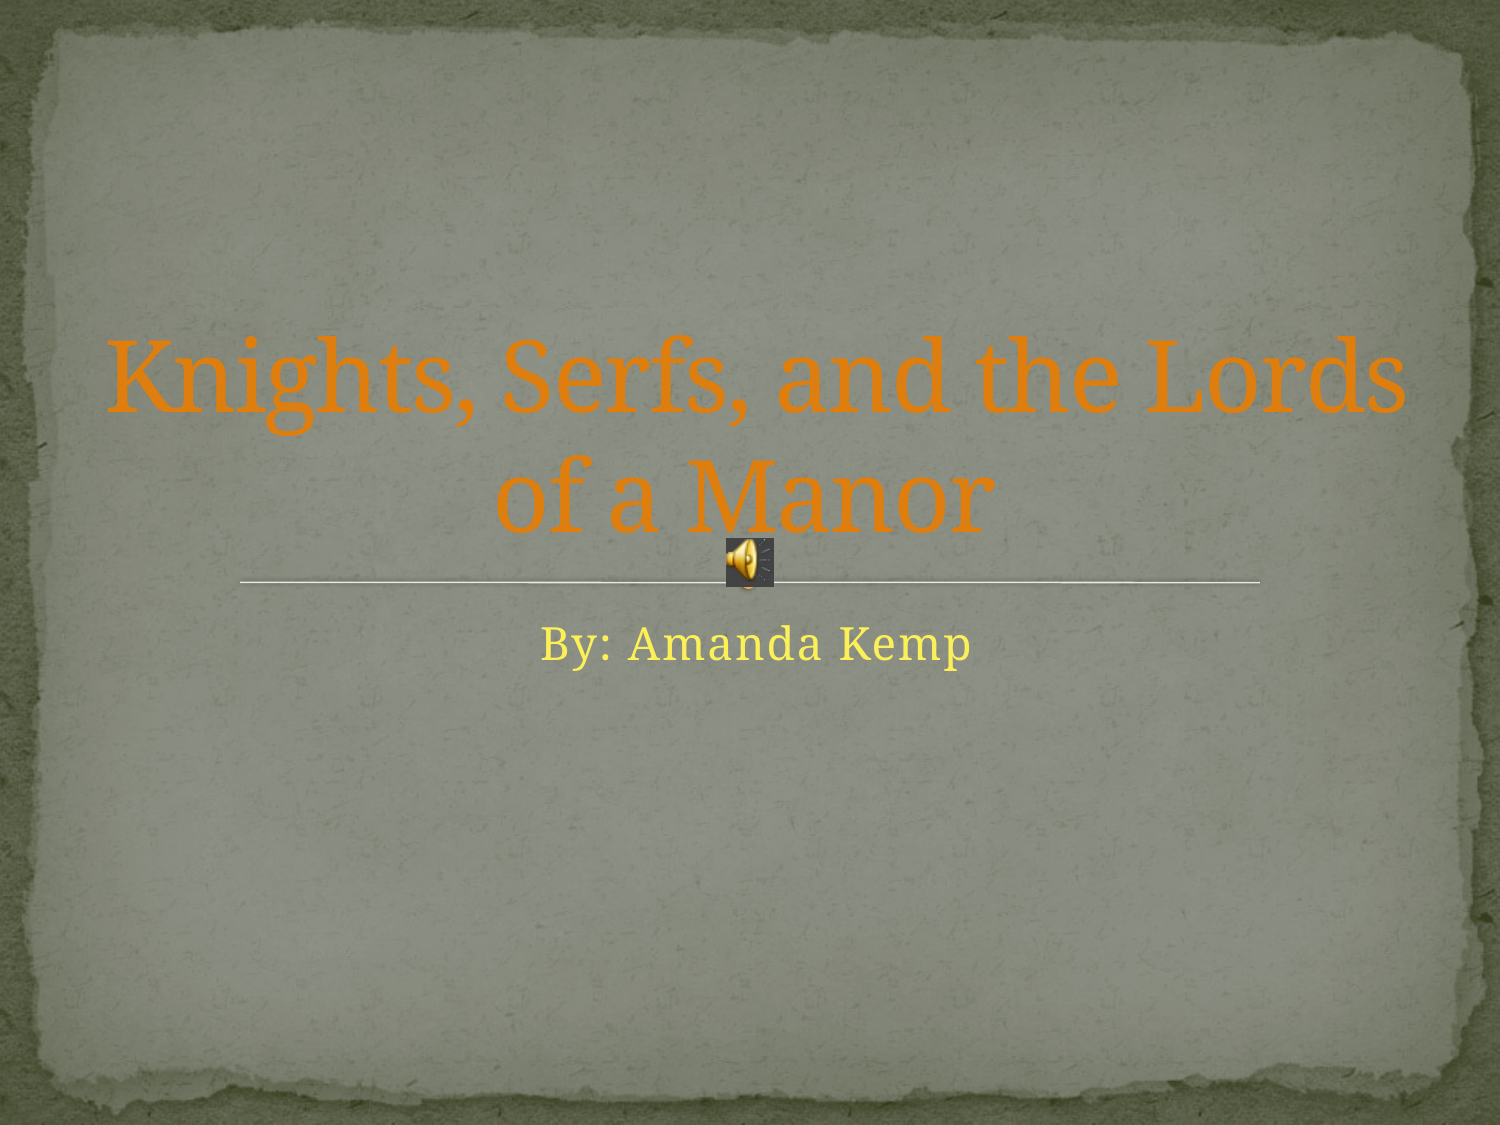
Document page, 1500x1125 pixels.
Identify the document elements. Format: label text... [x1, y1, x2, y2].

picture [725, 538, 775, 587]
title Knights, Serfs, and the Lords of a Manor [74, 235, 1438, 561]
subtitle By: Amanda Kemp [75, 606, 1438, 795]
